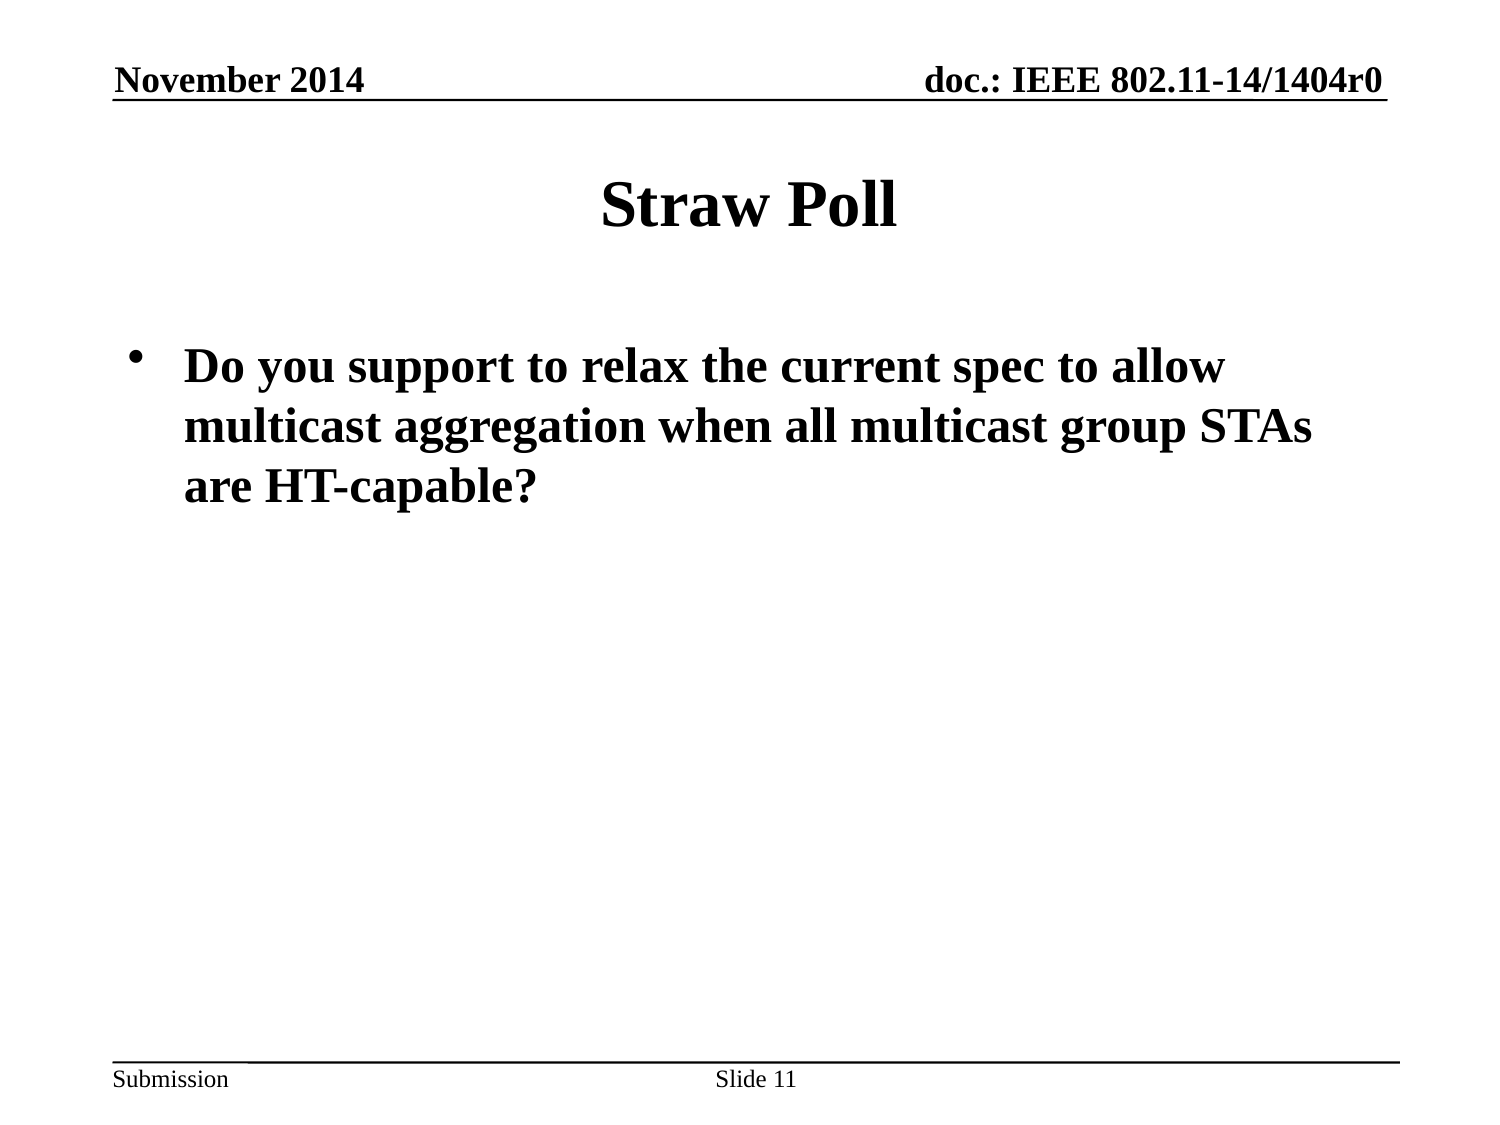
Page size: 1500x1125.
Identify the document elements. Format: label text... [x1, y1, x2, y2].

title Straw Poll [112, 112, 1388, 288]
slide_number Slide 11 [712, 1061, 800, 1093]
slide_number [114, 54, 368, 101]
list Do you support to relax the current spec to allow multicast aggregation when all multicast group STAs are HT-capable? [112, 324, 1388, 1001]
